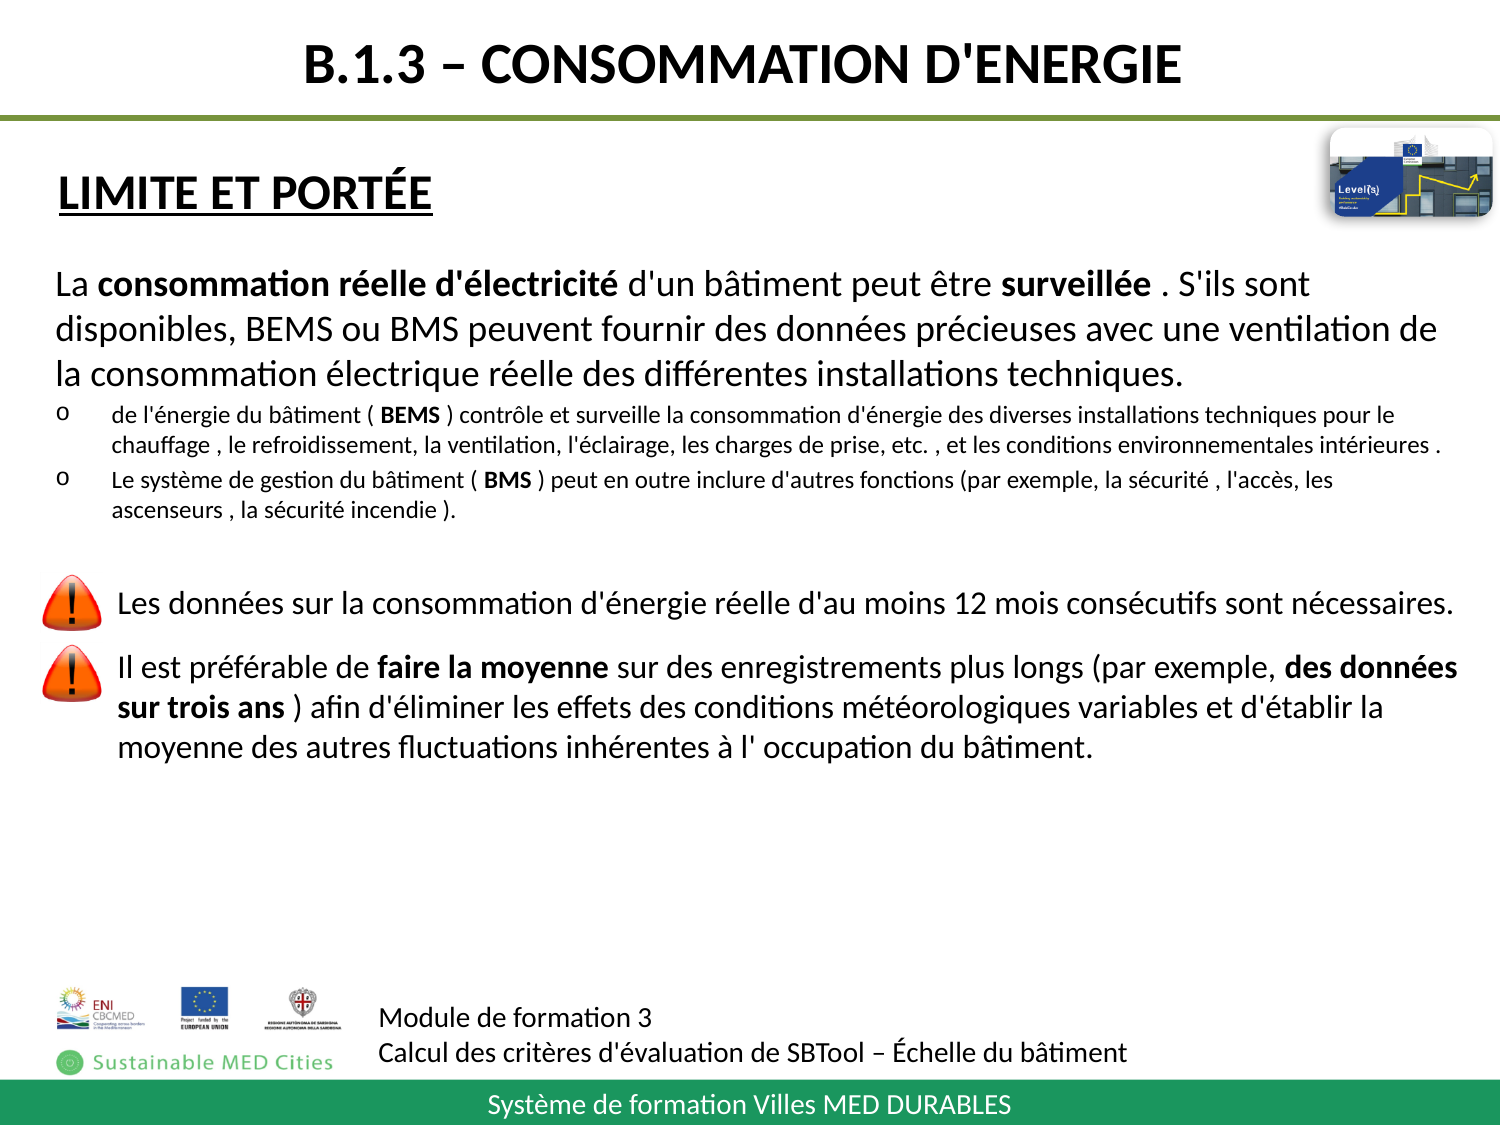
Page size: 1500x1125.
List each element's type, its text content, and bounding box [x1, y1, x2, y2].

text_box La consommation réelle d'électricité d'un bâtiment peut être surveillée . S'ils sont disponibles, BEMS ou BMS peuvent fournir des données précieuses avec une ventilation de la consommation électrique réelle des différentes installations techniques. de l'énergie du bâtiment ( BEMS ) contrôle et surveille la consommation d'énergie des diverses installations techniques pour le chauffage , le refroidissement, la ventilation, l'éclairage, les charges de prise, etc. , et les conditions environnementales intérieures . Le système de gestion du bâtiment ( BMS ) peut en outre inclure d'autres fonctions (par exemple, la sécurité , l'accès, les ascenseurs , la sécurité incendie ). [40, 251, 1477, 573]
picture [40, 572, 103, 634]
picture [1329, 127, 1493, 217]
text_box Les données sur la consommation d'énergie réelle d'au moins 12 mois consécutifs sont nécessaires. Il est préférable de faire la moyenne sur des enregistrements plus longs (par exemple, des données sur trois ans ) afin d'éliminer les effets des conditions météorologiques variables et d'établir la moyenne des autres fluctuations inhérentes à l' occupation du bâtiment. [102, 573, 1500, 773]
title B.1.3 – CONSOMMATION D'ENERGIE [0, 0, 1500, 121]
picture [40, 642, 103, 704]
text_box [0, 972, 1500, 1125]
list LIMITE ET PORTÉE [43, 152, 1428, 232]
